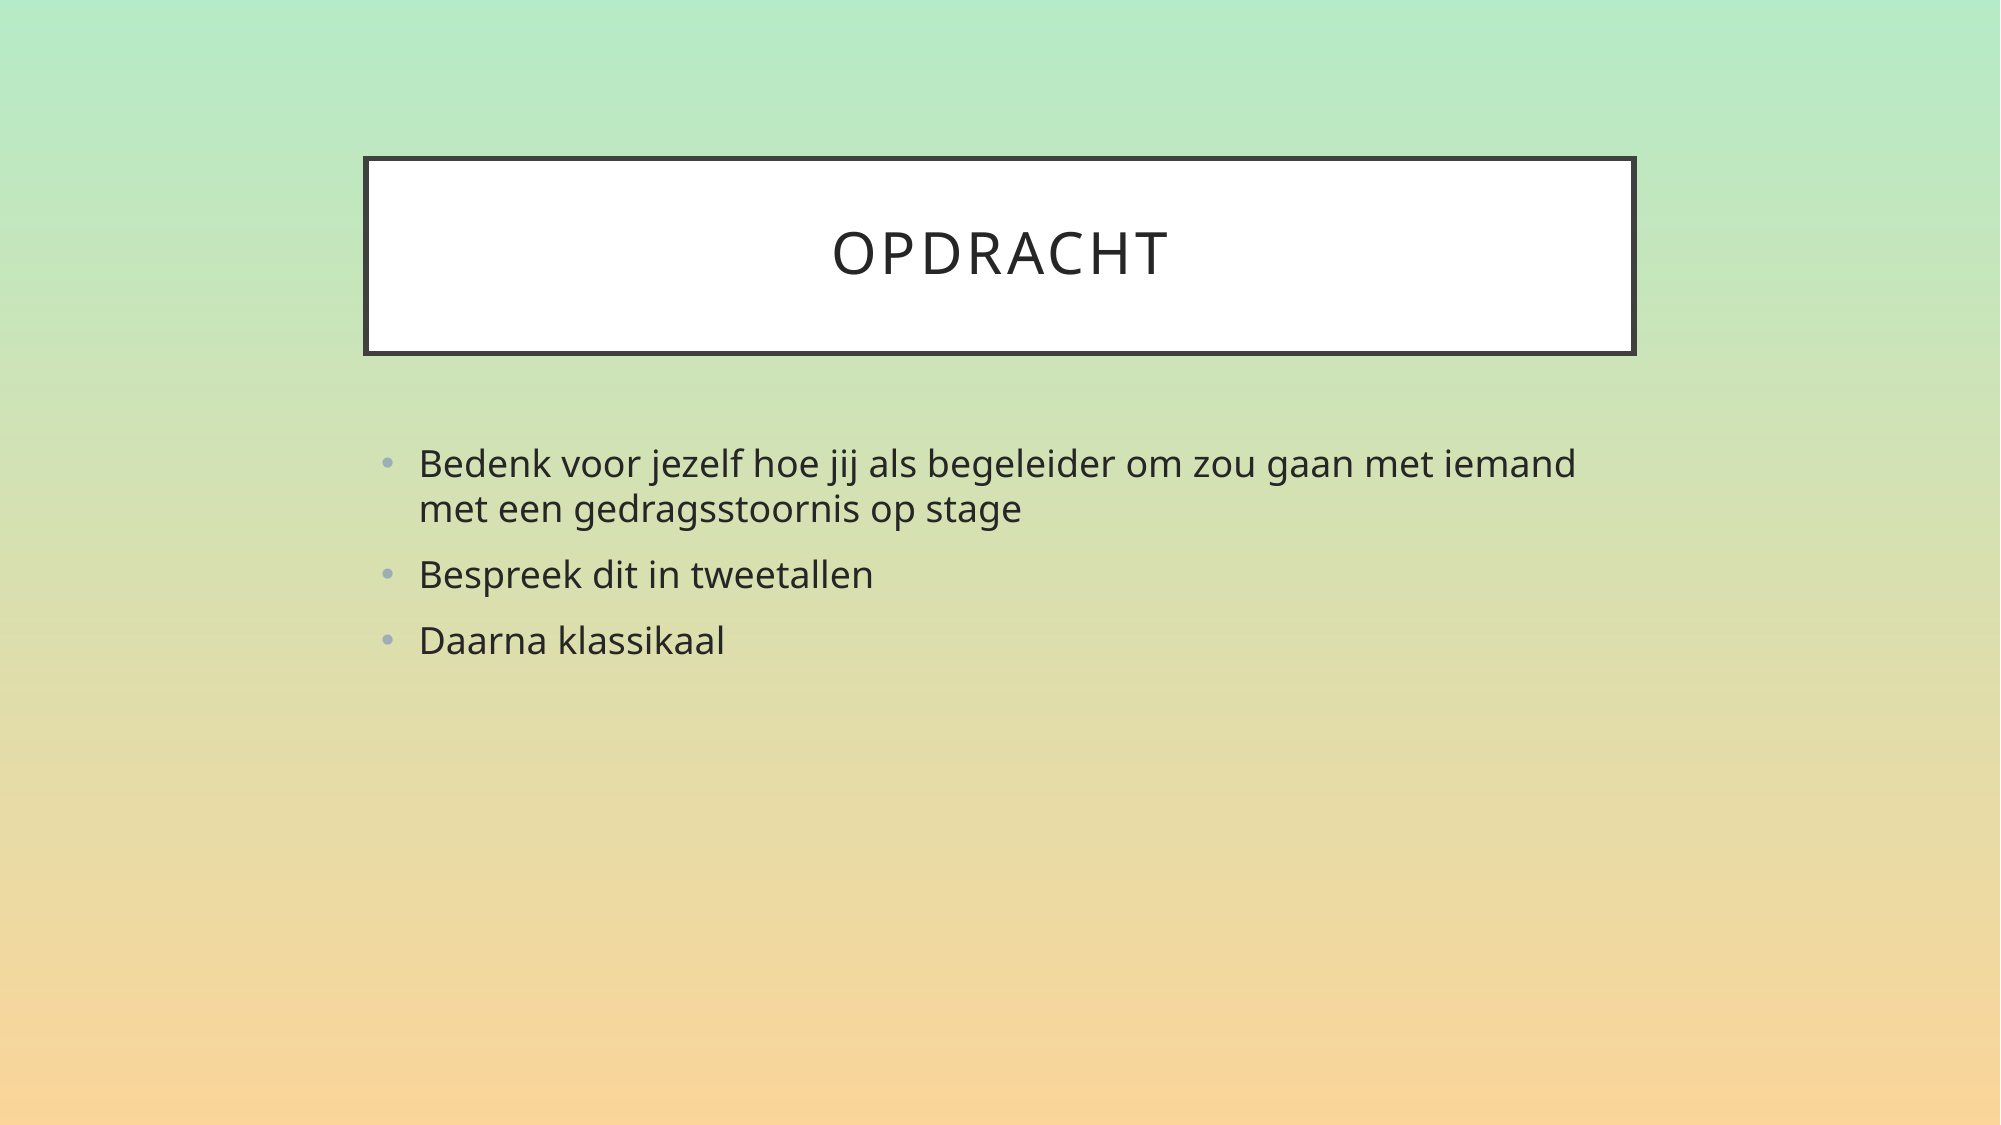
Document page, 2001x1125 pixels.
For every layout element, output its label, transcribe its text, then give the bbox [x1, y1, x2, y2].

title OPDRACHT [363, 156, 1637, 356]
list Bedenk voor jezelf hoe jij als begeleider om zou gaan met iemand met een gedragsstoornis op stage Bespreek dit in tweetallen Daarna klassikaal [366, 432, 1634, 942]
